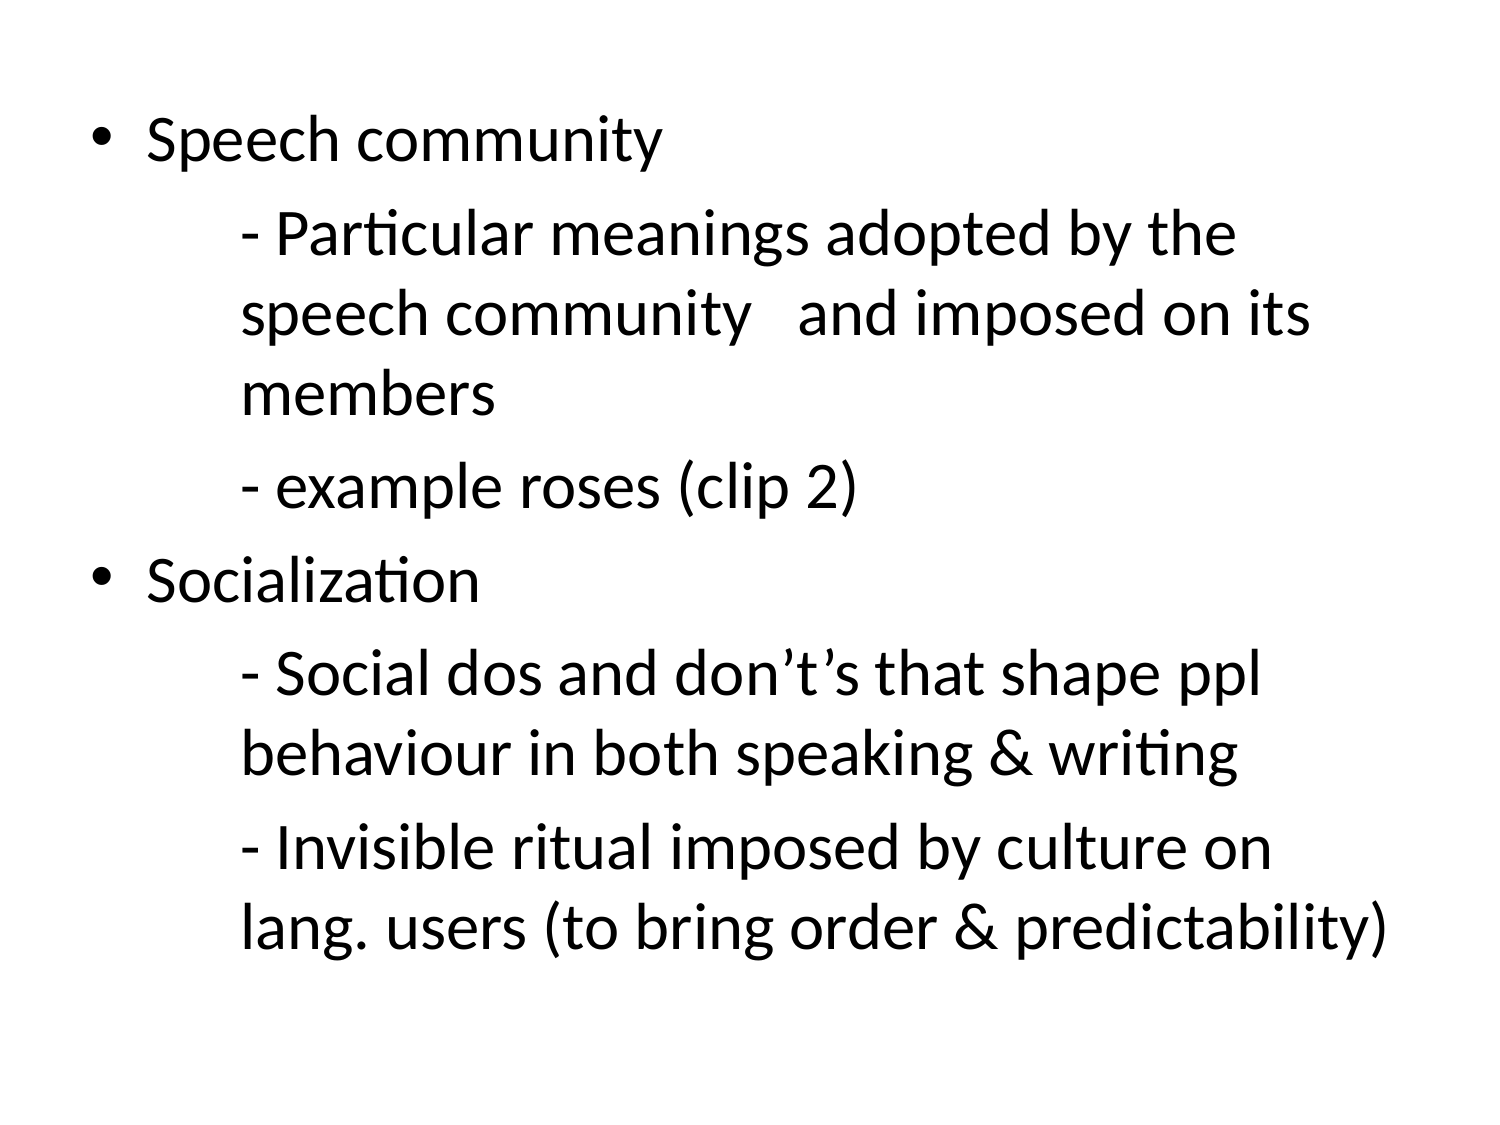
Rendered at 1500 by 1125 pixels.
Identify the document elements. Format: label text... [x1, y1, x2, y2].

list Speech community - Particular meanings adopted by the speech community and imposed on its members - example roses (clip 2) Socialization - Social dos and don’t’s that shape ppl behaviour in both speaking & writing - Invisible ritual imposed by culture on lang. users (to bring order & predictability) [75, 87, 1425, 1005]
